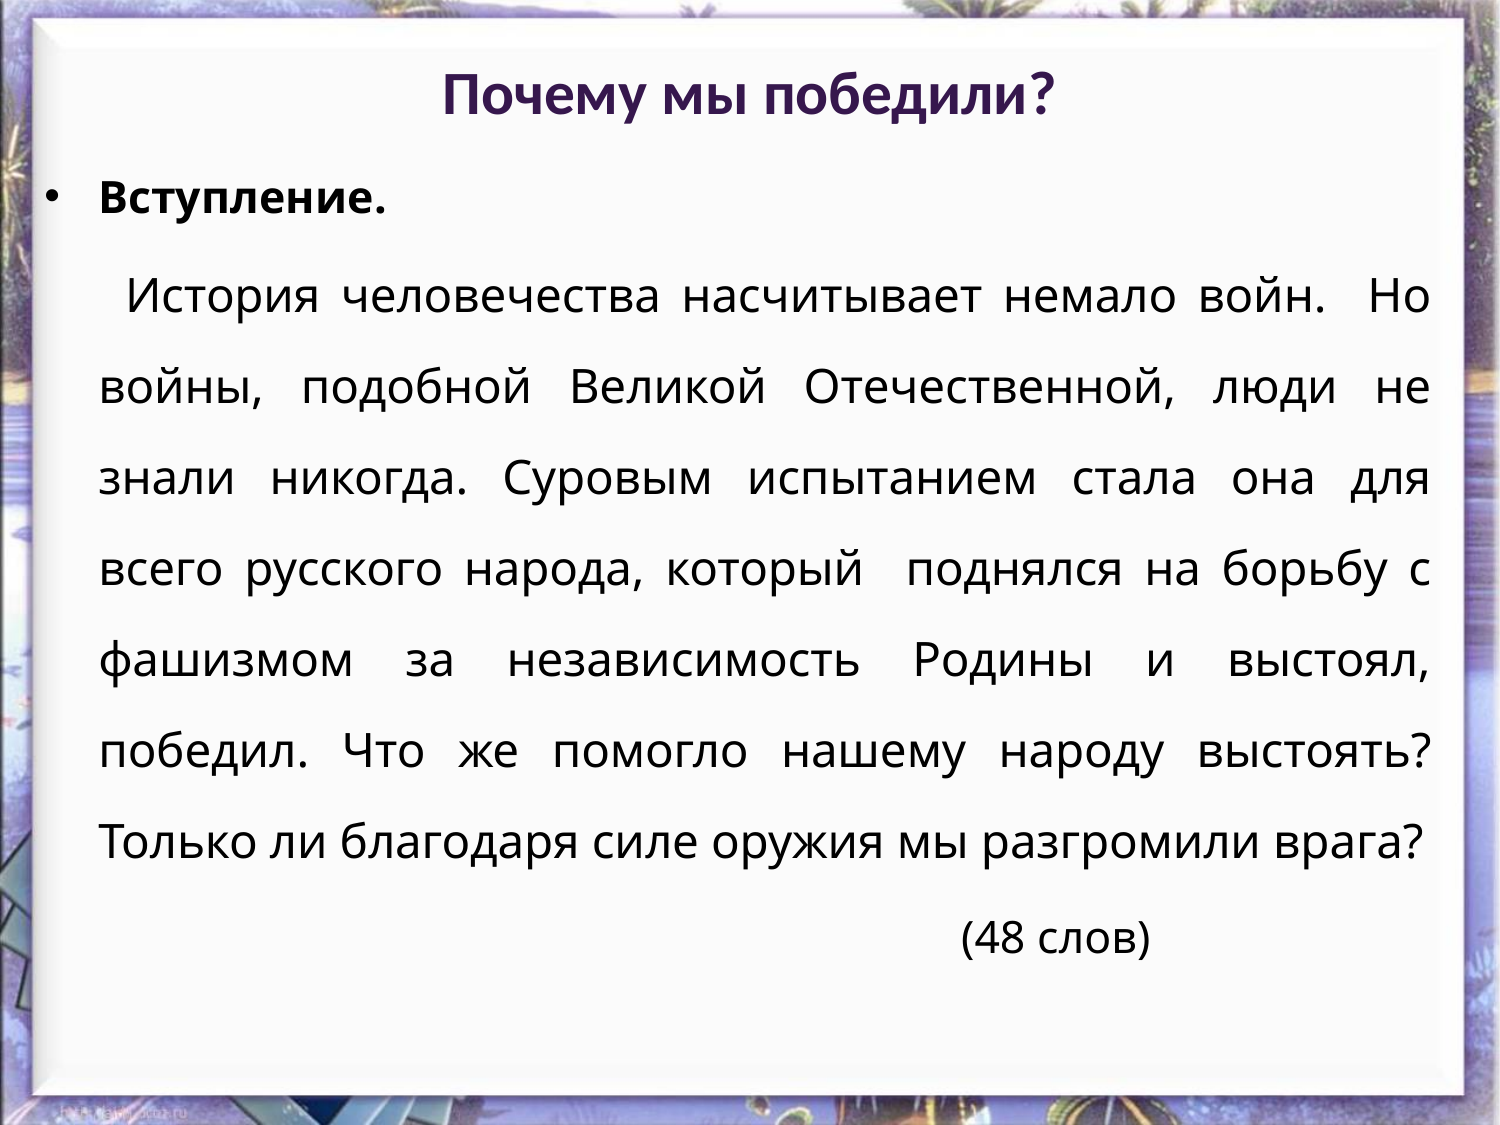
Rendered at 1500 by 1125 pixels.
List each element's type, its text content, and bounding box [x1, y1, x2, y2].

list Вступление. История человечества насчитывает немало войн. Но войны, подобной Великой Отечественной, люди не знали никогда. Суровым испытанием стала она для всего русского народа, который поднялся на борьбу с фашизмом за независимость Родины и выстоял, победил. Что же помогло нашему народу выстоять? Только ли благодаря силе оружия мы разгромили врага? (48 слов) [29, 160, 1447, 1071]
picture [0, 0, 1500, 1125]
title Почему мы победили? [75, 45, 1425, 160]
